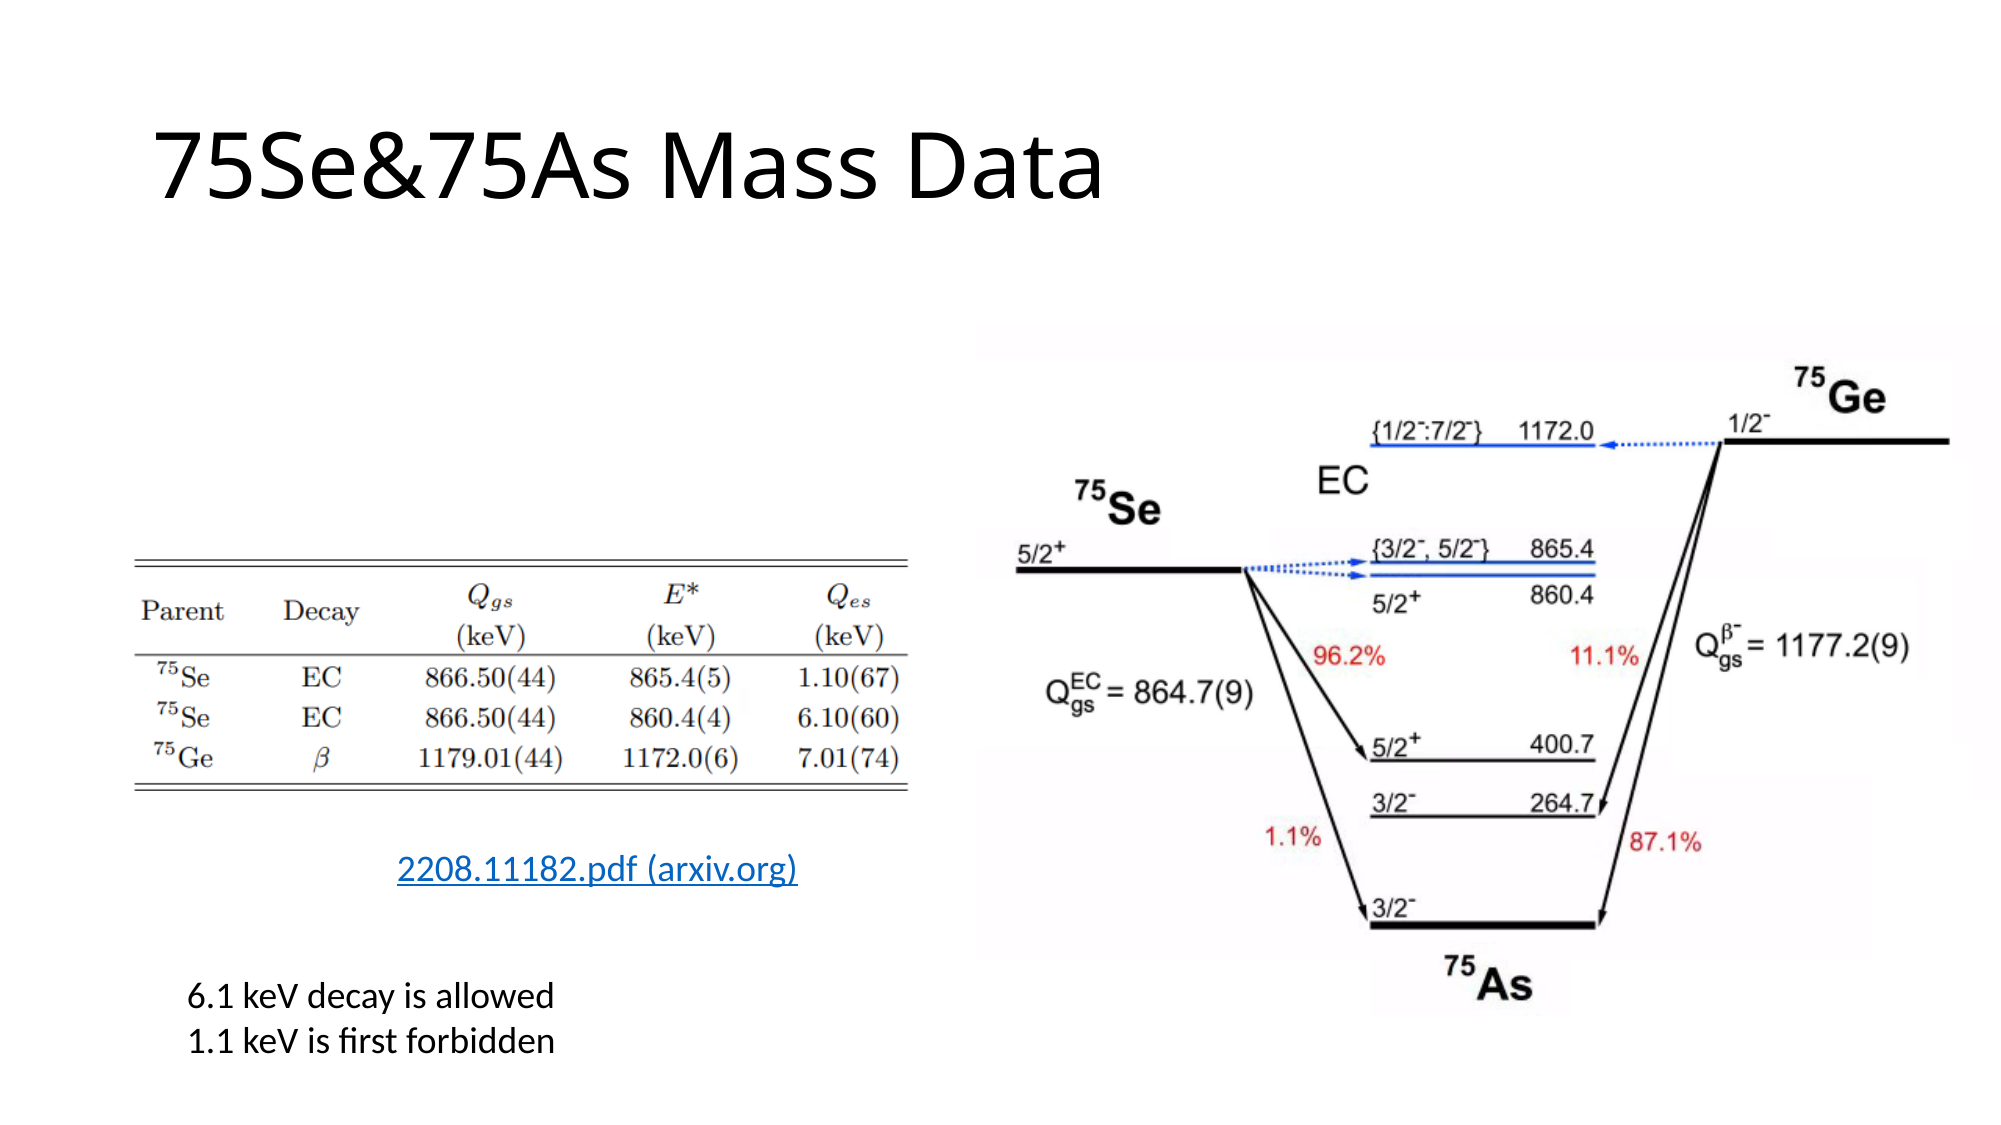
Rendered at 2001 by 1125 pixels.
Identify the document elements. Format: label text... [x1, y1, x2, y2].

title 75Se&75As Mass Data [137, 59, 1863, 278]
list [122, 552, 926, 796]
text_box 6.1 keV decay is allowed 1.1 keV is first forbidden [172, 963, 572, 1069]
text_box 2208.11182.pdf (arxiv.org) [382, 836, 813, 897]
picture [977, 323, 2000, 1035]
